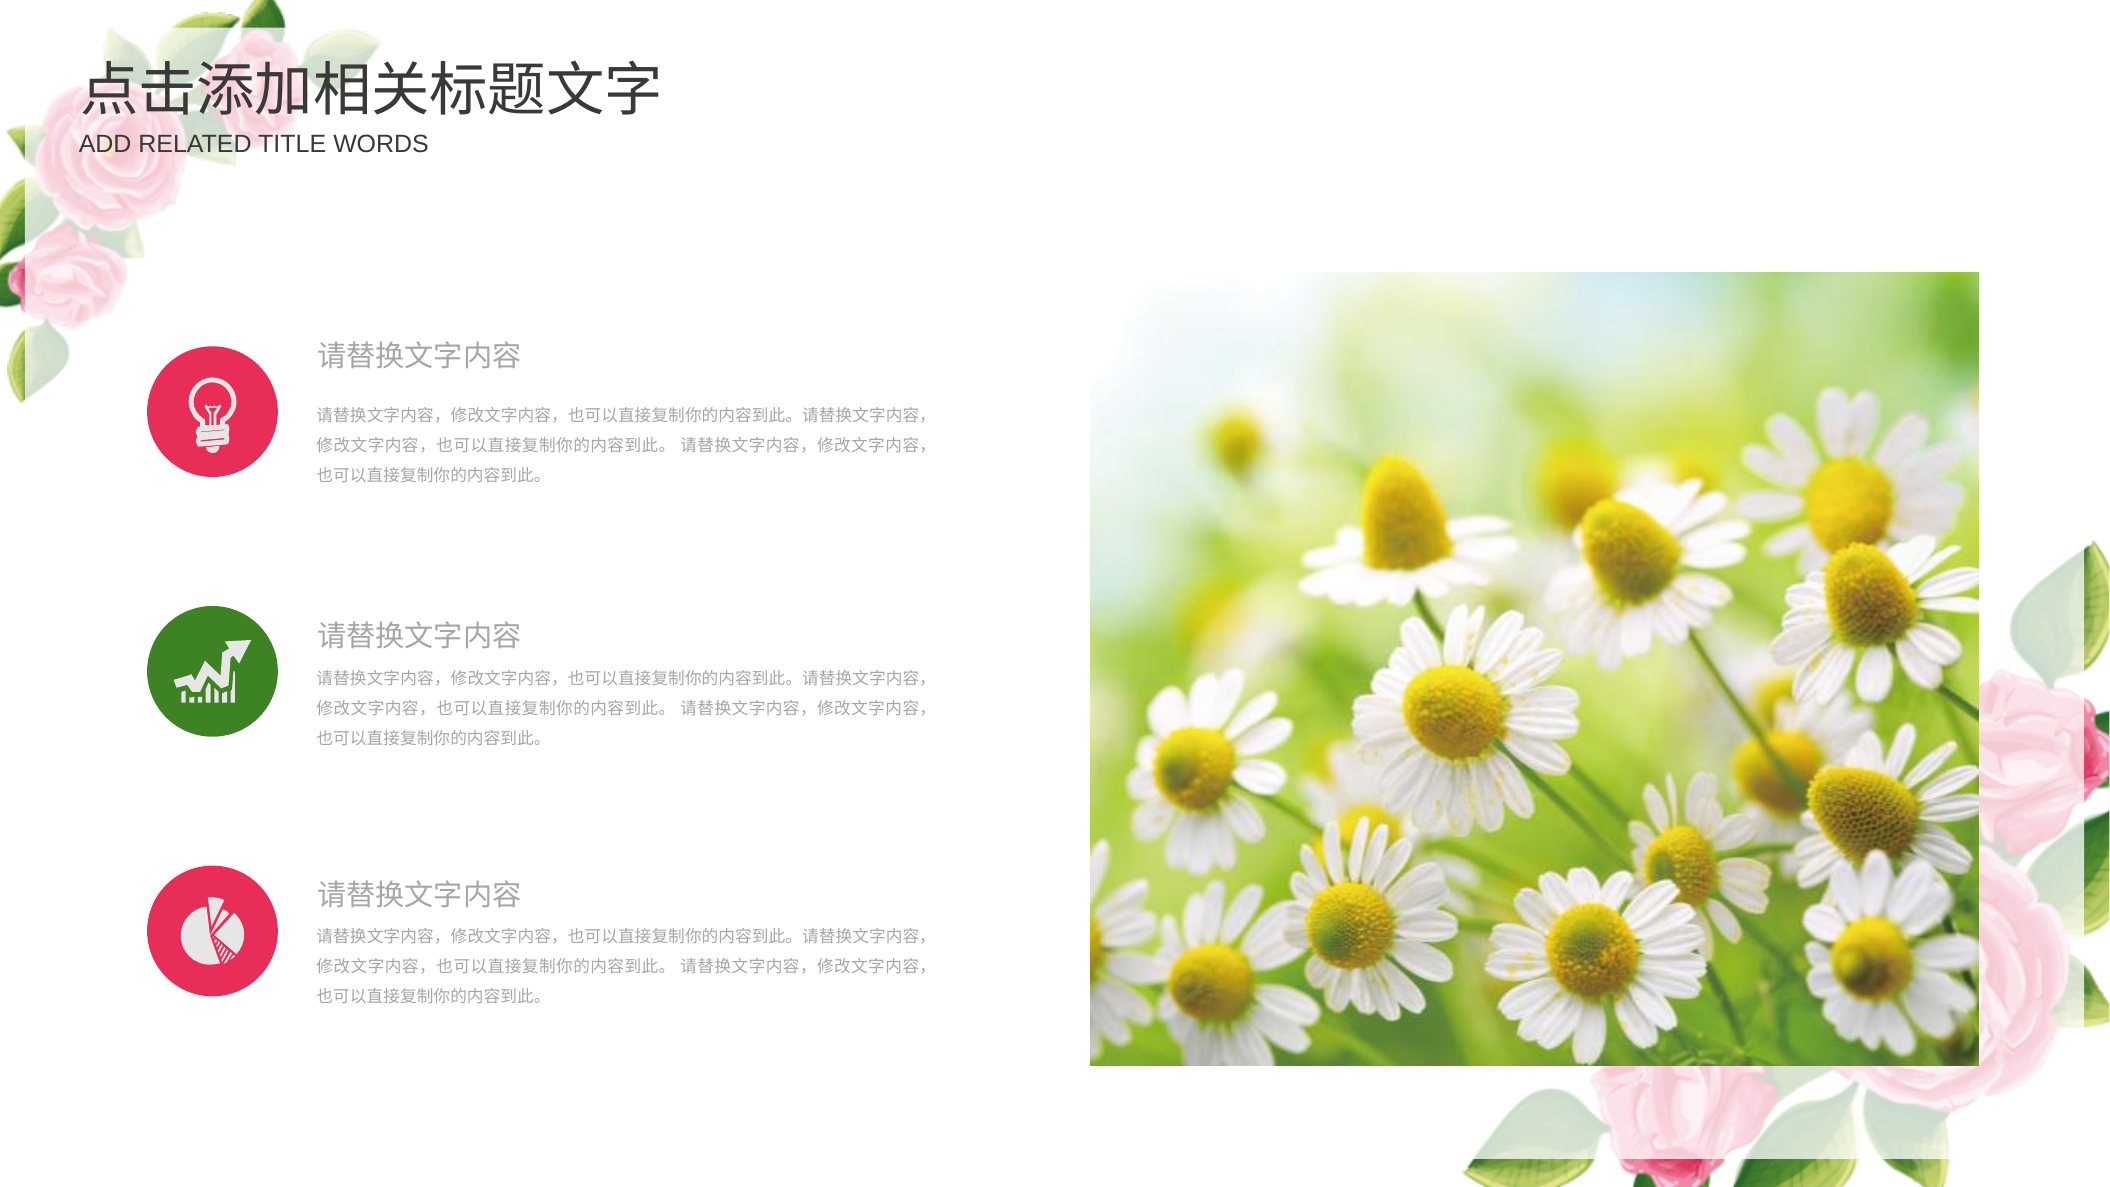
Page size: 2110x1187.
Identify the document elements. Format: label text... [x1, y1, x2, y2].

text_box [1089, 271, 1980, 1067]
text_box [147, 605, 278, 737]
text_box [147, 346, 278, 478]
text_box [316, 337, 937, 486]
picture [0, 0, 2110, 1187]
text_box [147, 865, 278, 997]
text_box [316, 599, 937, 749]
text_box 点击添加相关标题文字 [64, 43, 679, 130]
text_box ADD RELATED TITLE WORDS [62, 119, 446, 166]
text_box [316, 858, 937, 1008]
